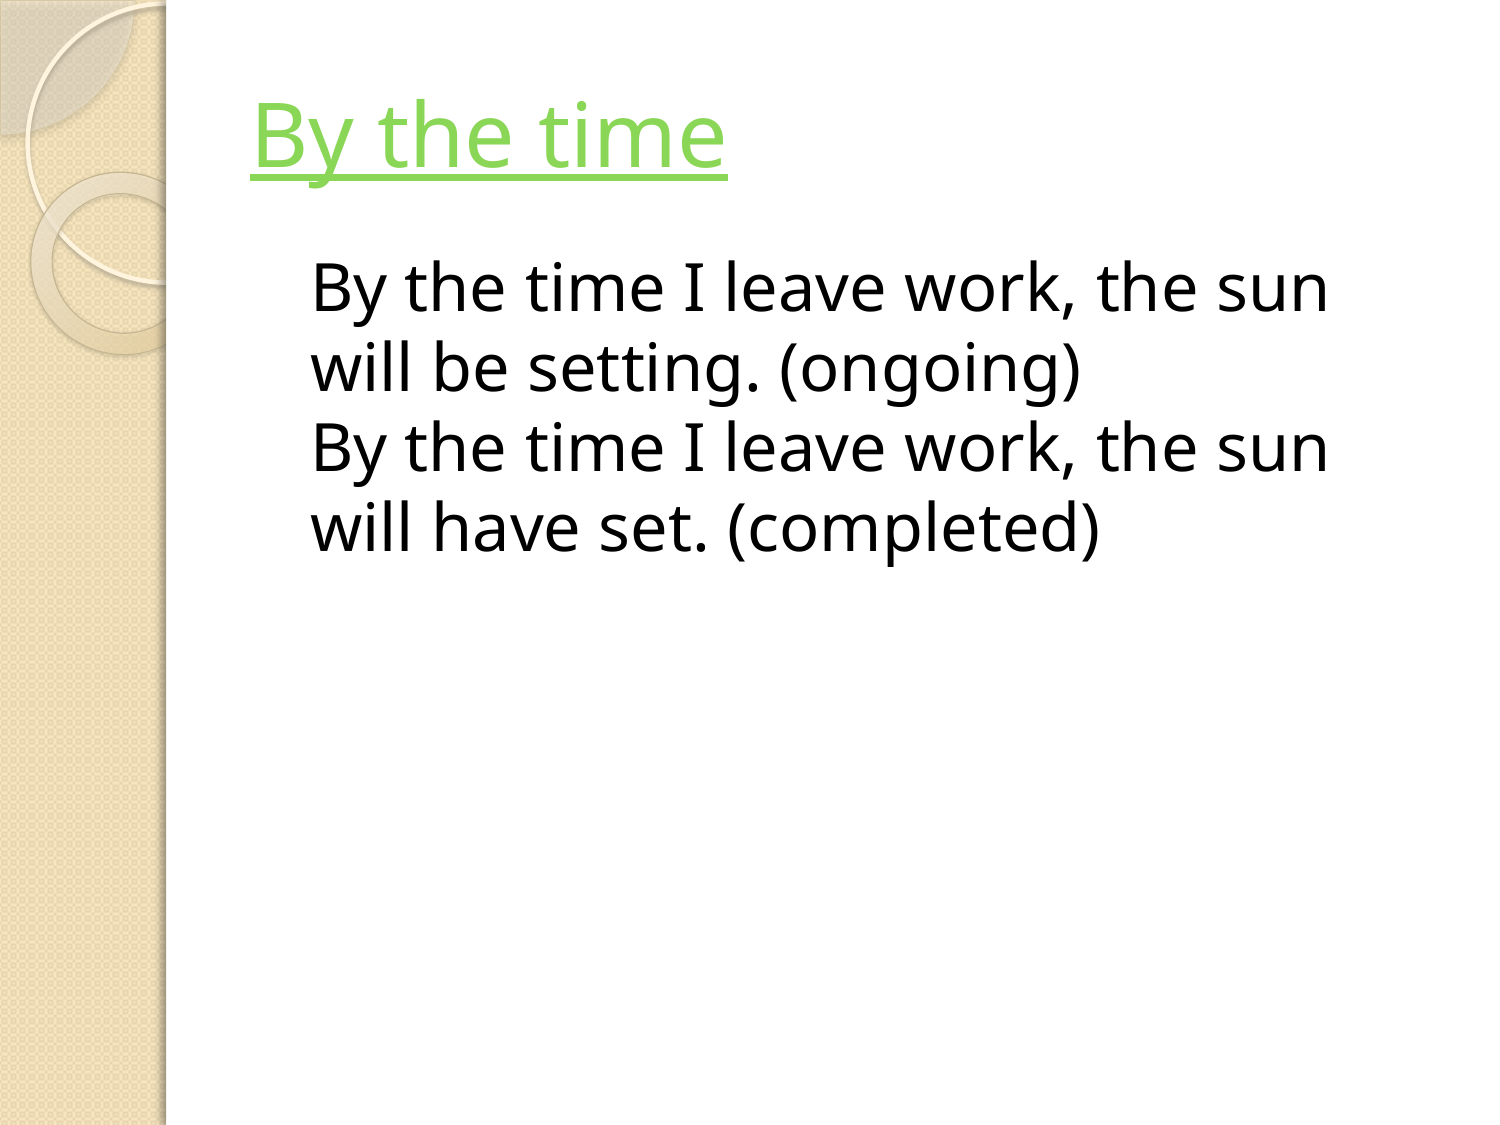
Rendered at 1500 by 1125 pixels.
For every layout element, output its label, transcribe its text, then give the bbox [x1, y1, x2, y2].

list By the time I leave work, the sun will be setting. (ongoing) By the time I leave work, the sun will have set. (completed) [235, 237, 1466, 1025]
title By the time [235, 45, 1466, 233]
